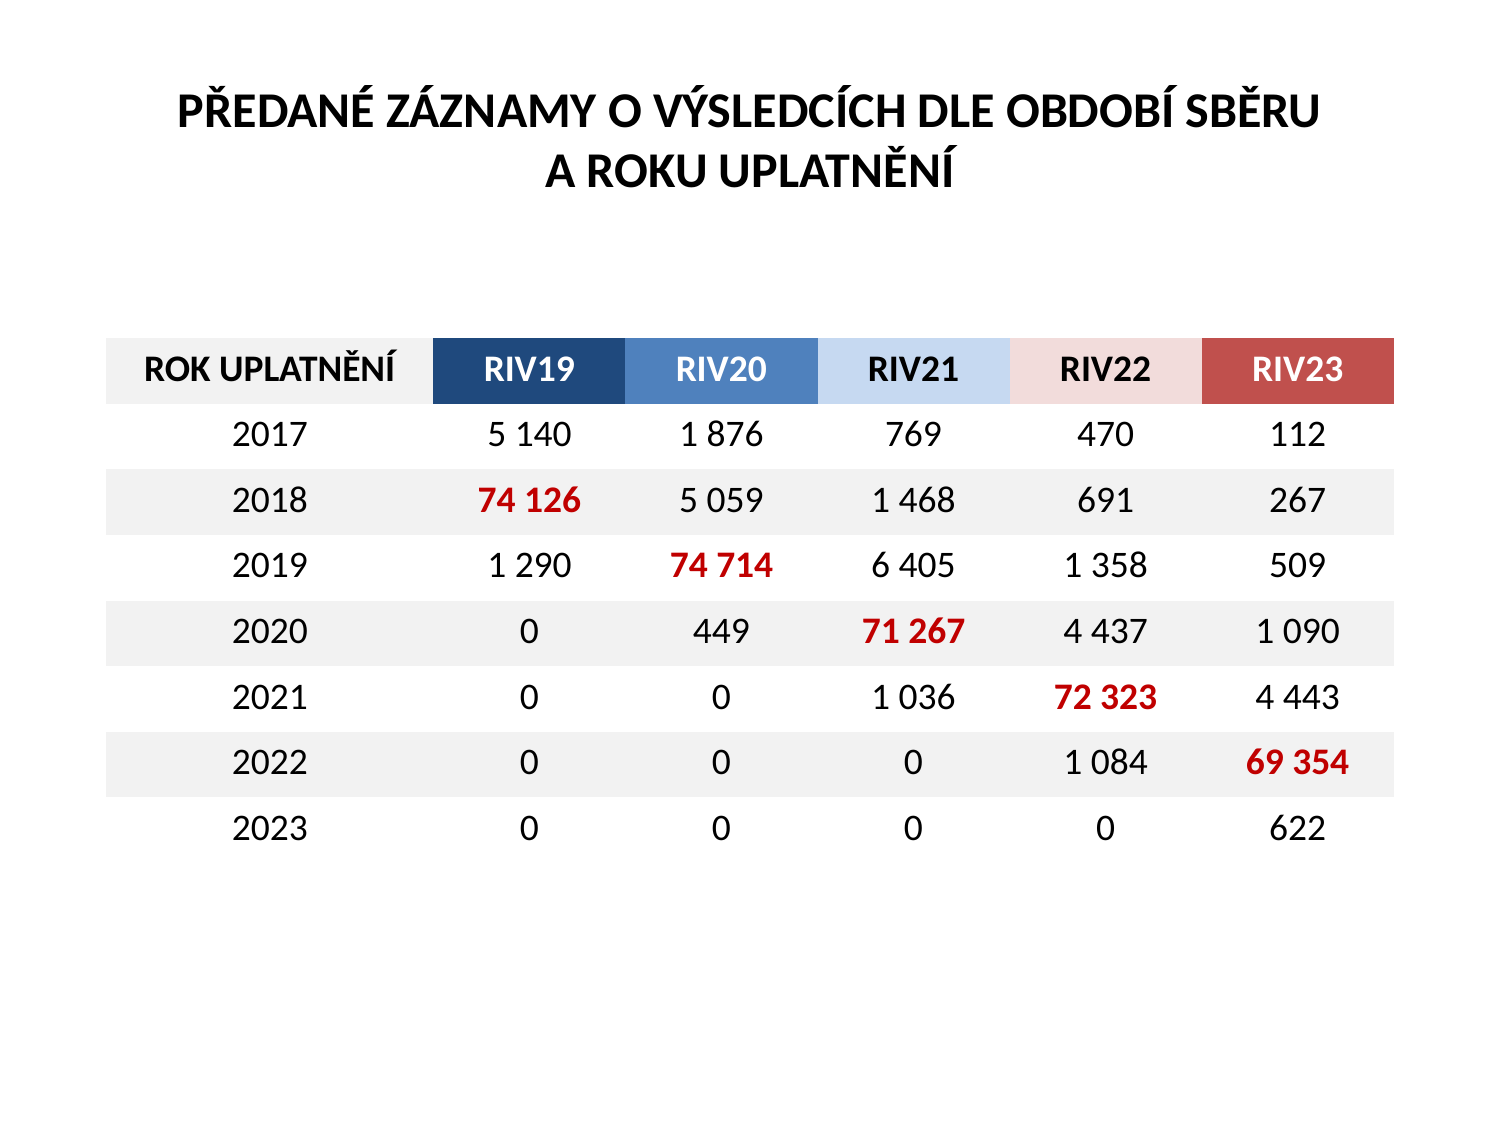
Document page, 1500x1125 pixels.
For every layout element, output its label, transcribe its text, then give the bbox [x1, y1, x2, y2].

table_cell 2022 [106, 732, 433, 797]
table_cell 267 [1202, 469, 1394, 535]
table_header RIV22 [1010, 338, 1202, 404]
table_cell 0 [433, 732, 625, 797]
table_cell 2020 [106, 601, 433, 666]
table_cell 0 [433, 797, 625, 863]
table_cell 509 [1202, 535, 1394, 601]
table_cell 1 468 [818, 469, 1010, 535]
table_cell 2019 [106, 535, 433, 601]
table_cell 0 [433, 601, 625, 666]
table_cell 0 [818, 732, 1010, 797]
table_cell 71 267 [818, 601, 1010, 666]
table_cell 1 084 [1010, 732, 1202, 797]
table_cell 74 126 [433, 469, 625, 535]
table_cell 1 876 [625, 404, 818, 469]
table_cell 0 [818, 797, 1010, 863]
table_header RIV19 [433, 338, 625, 404]
table_cell 470 [1010, 404, 1202, 469]
table_cell 0 [433, 666, 625, 732]
text_box PŘEDANÉ ZÁZNAMY O VÝSLEDCÍCH DLE OBDOBÍ SBĚRU A ROKU UPLATNĚNÍ [70, 54, 1429, 220]
table_cell 2023 [106, 797, 433, 863]
table_cell 769 [818, 404, 1010, 469]
table_cell 5 059 [625, 469, 818, 535]
table_cell 2021 [106, 666, 433, 732]
table_cell 1 036 [818, 666, 1010, 732]
table_header ROK UPLATNĚNÍ [106, 338, 433, 404]
table_cell 69 354 [1202, 732, 1394, 797]
table_cell 1 358 [1010, 535, 1202, 601]
table_cell 4 437 [1010, 601, 1202, 666]
table_cell 5 140 [433, 404, 625, 469]
table_cell 4 443 [1202, 666, 1394, 732]
table_cell 691 [1010, 469, 1202, 535]
table_header RIV20 [625, 338, 818, 404]
table_cell 0 [625, 732, 818, 797]
table_cell 1 090 [1202, 601, 1394, 666]
table_header RIV23 [1202, 338, 1394, 404]
table_cell 74 714 [625, 535, 818, 601]
table_cell 2018 [106, 469, 433, 535]
table_cell 622 [1202, 797, 1394, 863]
table_cell 6 405 [818, 535, 1010, 601]
table_cell 0 [1010, 797, 1202, 863]
table_cell 112 [1202, 404, 1394, 469]
table_cell 1 290 [433, 535, 625, 601]
table_cell 2017 [106, 404, 433, 469]
table_cell 0 [625, 797, 818, 863]
table_cell 72 323 [1010, 666, 1202, 732]
table_cell 0 [625, 666, 818, 732]
table_header RIV21 [818, 338, 1010, 404]
table_cell 449 [625, 601, 818, 666]
